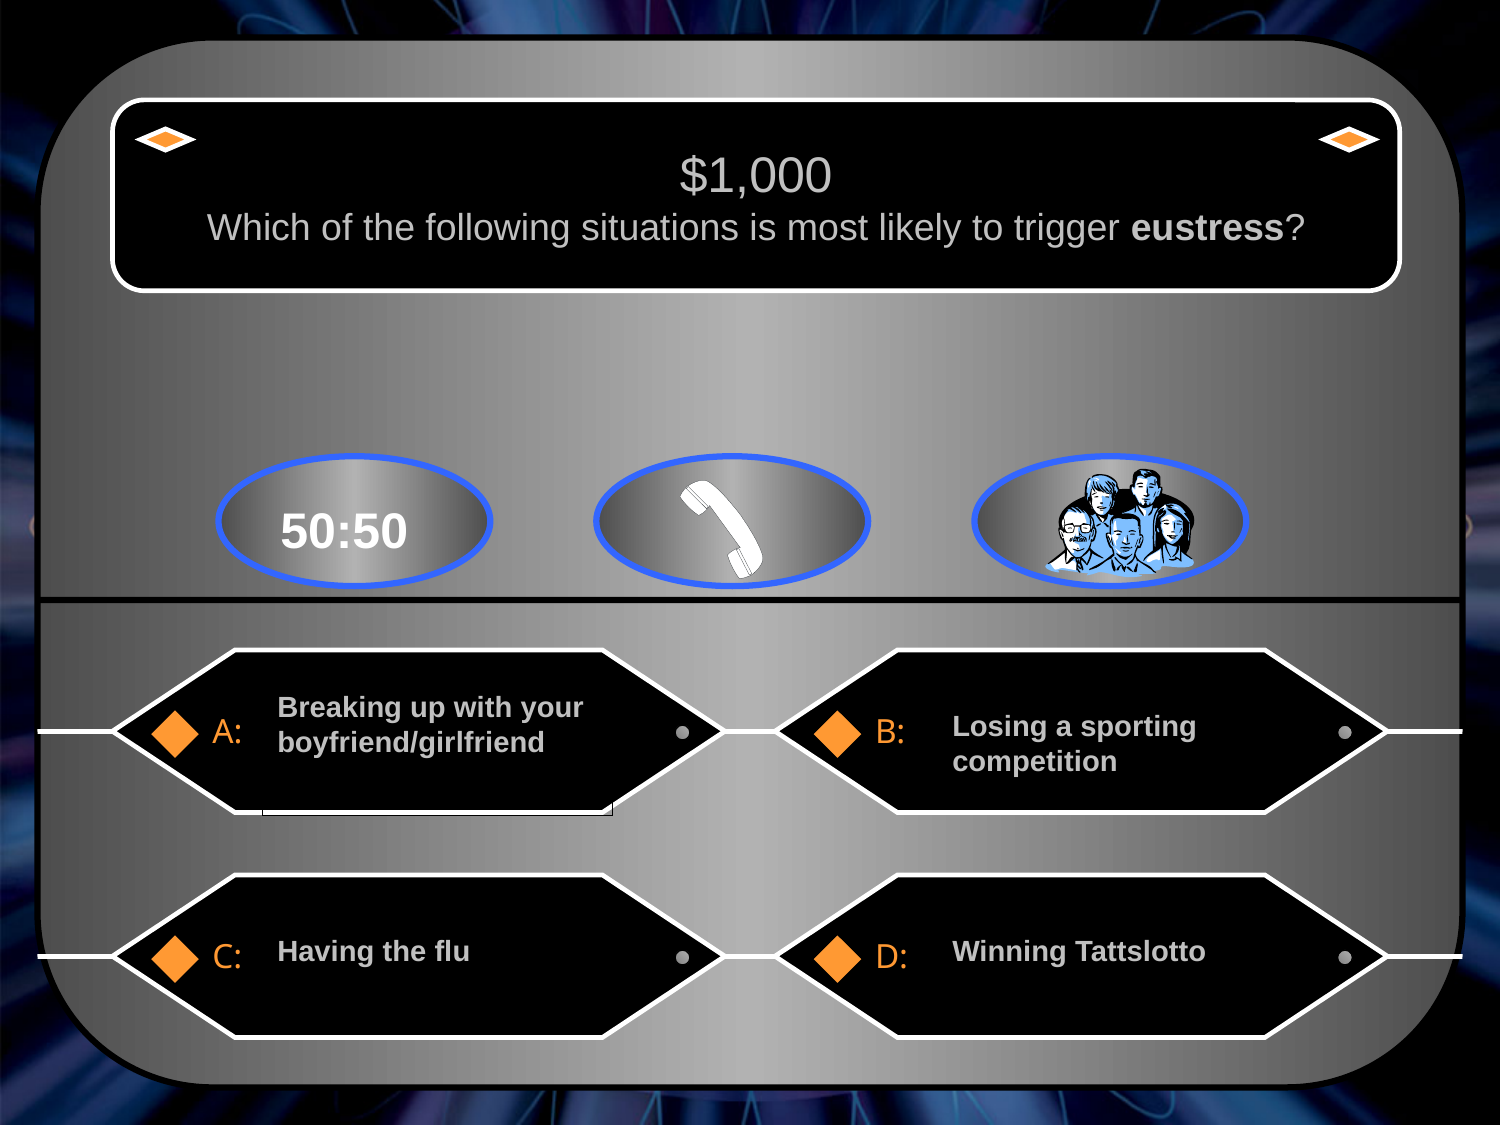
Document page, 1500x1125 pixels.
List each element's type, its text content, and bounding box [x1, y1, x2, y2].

text_box [100, 1047, 1400, 1088]
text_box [112, 99, 1400, 291]
text_box [1198, 471, 1247, 571]
picture [0, 0, 1500, 1125]
text_box [37, 820, 1463, 874]
text_box [596, 456, 869, 584]
text_box [37, 37, 1463, 600]
text_box 50:50 [265, 491, 441, 567]
text_box [218, 456, 491, 587]
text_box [37, 649, 1463, 813]
text_box [37, 601, 1463, 649]
text_box [974, 456, 1183, 577]
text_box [37, 874, 1463, 1038]
